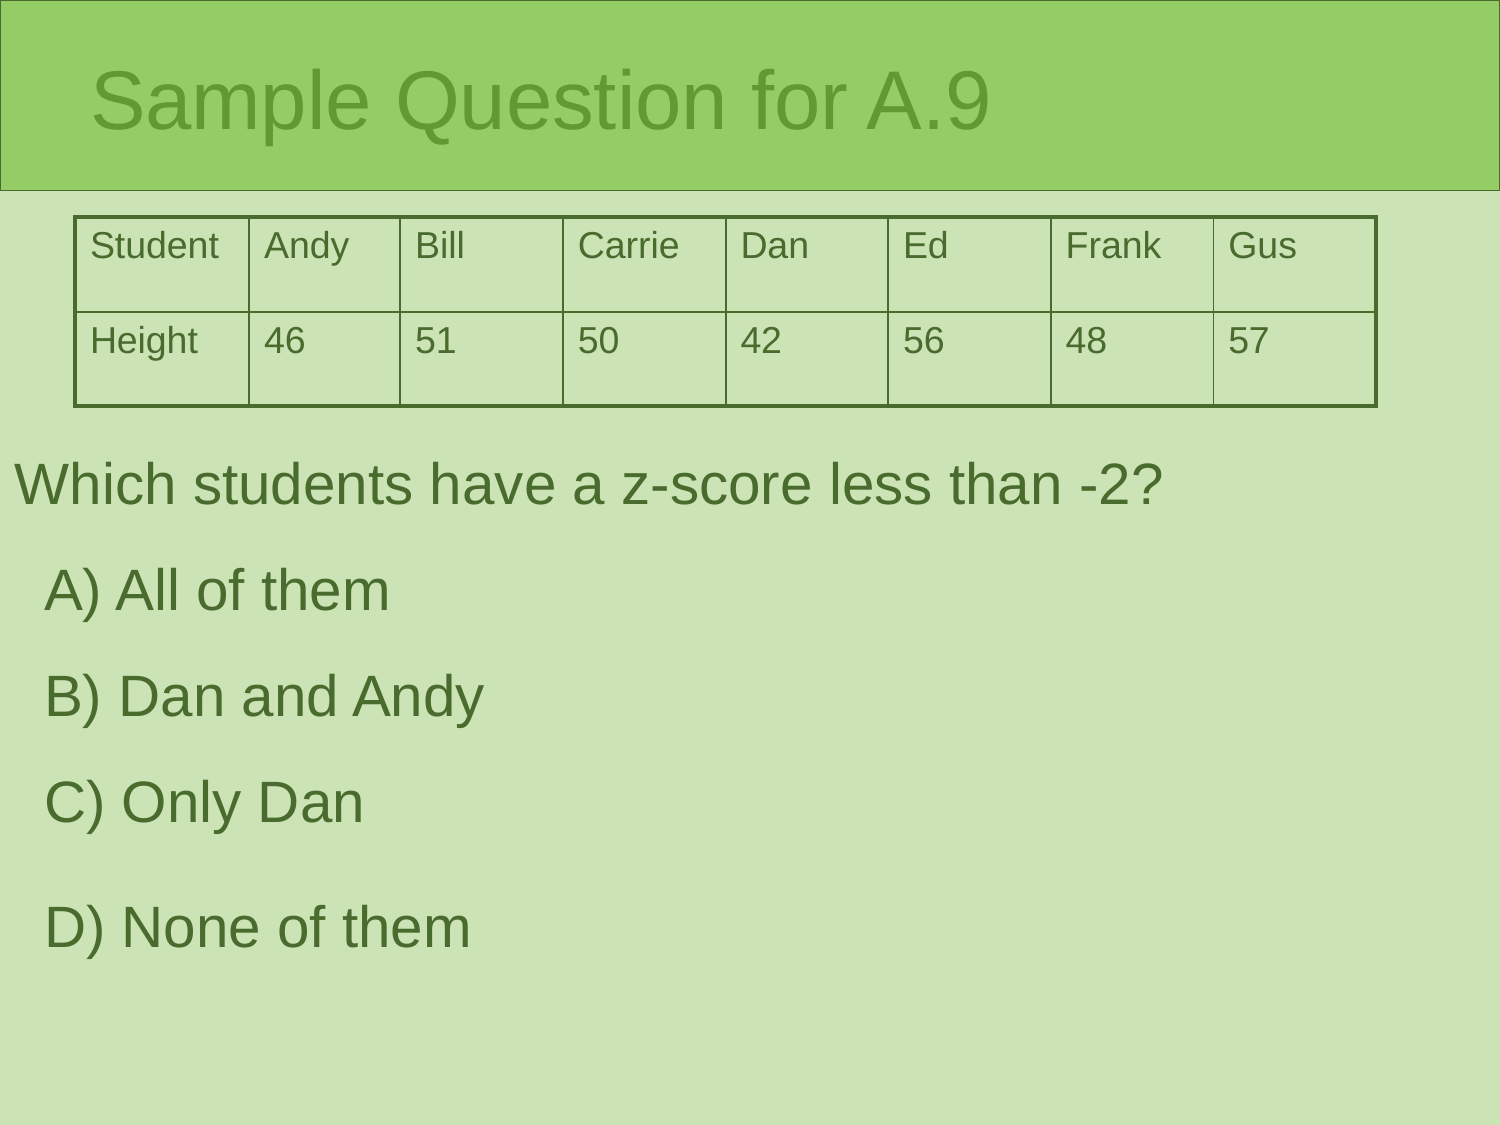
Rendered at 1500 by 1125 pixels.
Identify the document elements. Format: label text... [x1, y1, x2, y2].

table_header Student [77, 219, 248, 311]
table_header Ed [889, 219, 1050, 311]
text_box Which students have a z-score less than -2? [0, 438, 1473, 524]
table_cell 57 [1214, 313, 1374, 404]
table_cell Height [77, 313, 248, 404]
text_box A) All of them [29, 544, 443, 630]
table_header Bill [401, 219, 562, 311]
title Sample Question for A.9 [74, 30, 1406, 162]
table_cell 42 [727, 313, 887, 404]
table_header Gus [1214, 219, 1374, 311]
table_header Andy [250, 219, 399, 311]
text_box B) Dan and Andy [29, 651, 683, 736]
table_cell 56 [889, 313, 1050, 404]
table_header Dan [727, 219, 887, 311]
table_cell 51 [401, 313, 562, 404]
table_header Carrie [564, 219, 725, 311]
table_cell 48 [1052, 313, 1213, 404]
table_cell 50 [564, 313, 725, 404]
table_header Frank [1052, 219, 1213, 311]
table_cell 46 [250, 313, 399, 404]
text_box D) None of them [29, 881, 544, 967]
text_box C) Only Dan [29, 757, 537, 842]
